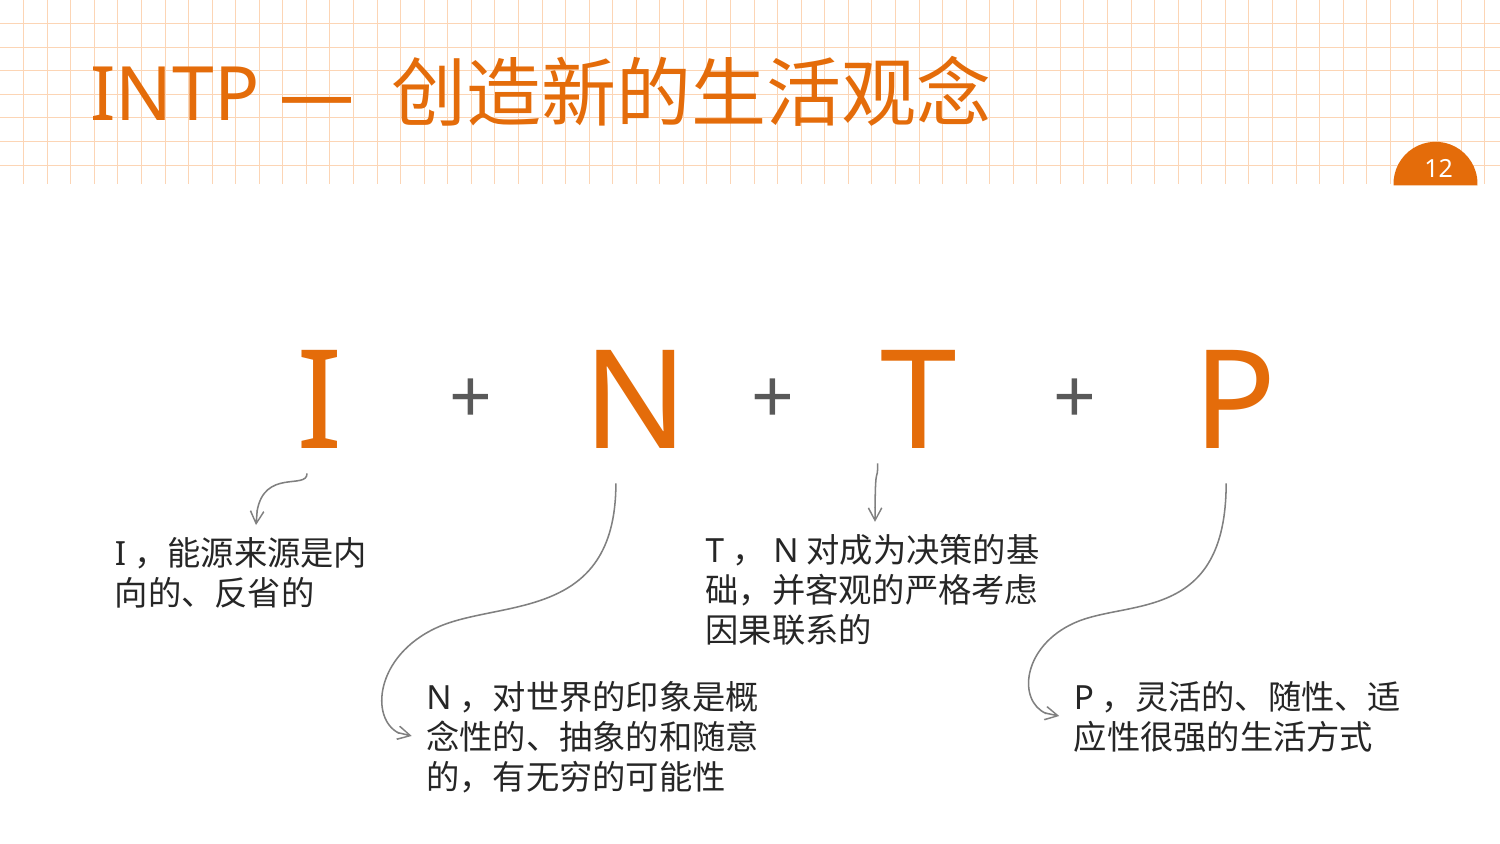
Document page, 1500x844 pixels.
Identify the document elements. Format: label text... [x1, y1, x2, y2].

text_box T，N对成为决策的基础，并客观的严格考虑因果联系的 [690, 521, 1021, 657]
text_box I，能源来源是内向的、反省的 [100, 525, 382, 620]
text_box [1026, 517, 1259, 685]
text_box + [713, 341, 832, 447]
text_box P，灵活的、随性、适应性很强的生活方式 [1059, 668, 1420, 764]
text_box P [1178, 303, 1274, 484]
text_box I [272, 303, 367, 484]
text_box T [865, 303, 961, 484]
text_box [387, 508, 640, 714]
text_box N，对世界的印象是概念性的、抽象的和随意的，有无穷的可能性 [411, 668, 806, 804]
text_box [846, 491, 906, 495]
text_box N [568, 303, 664, 484]
text_box + [1016, 341, 1135, 447]
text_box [255, 473, 308, 525]
slide_number 12 [1388, 152, 1483, 186]
title INTP — 创造新的生活观念 [75, 20, 1425, 161]
text_box + [411, 341, 530, 447]
